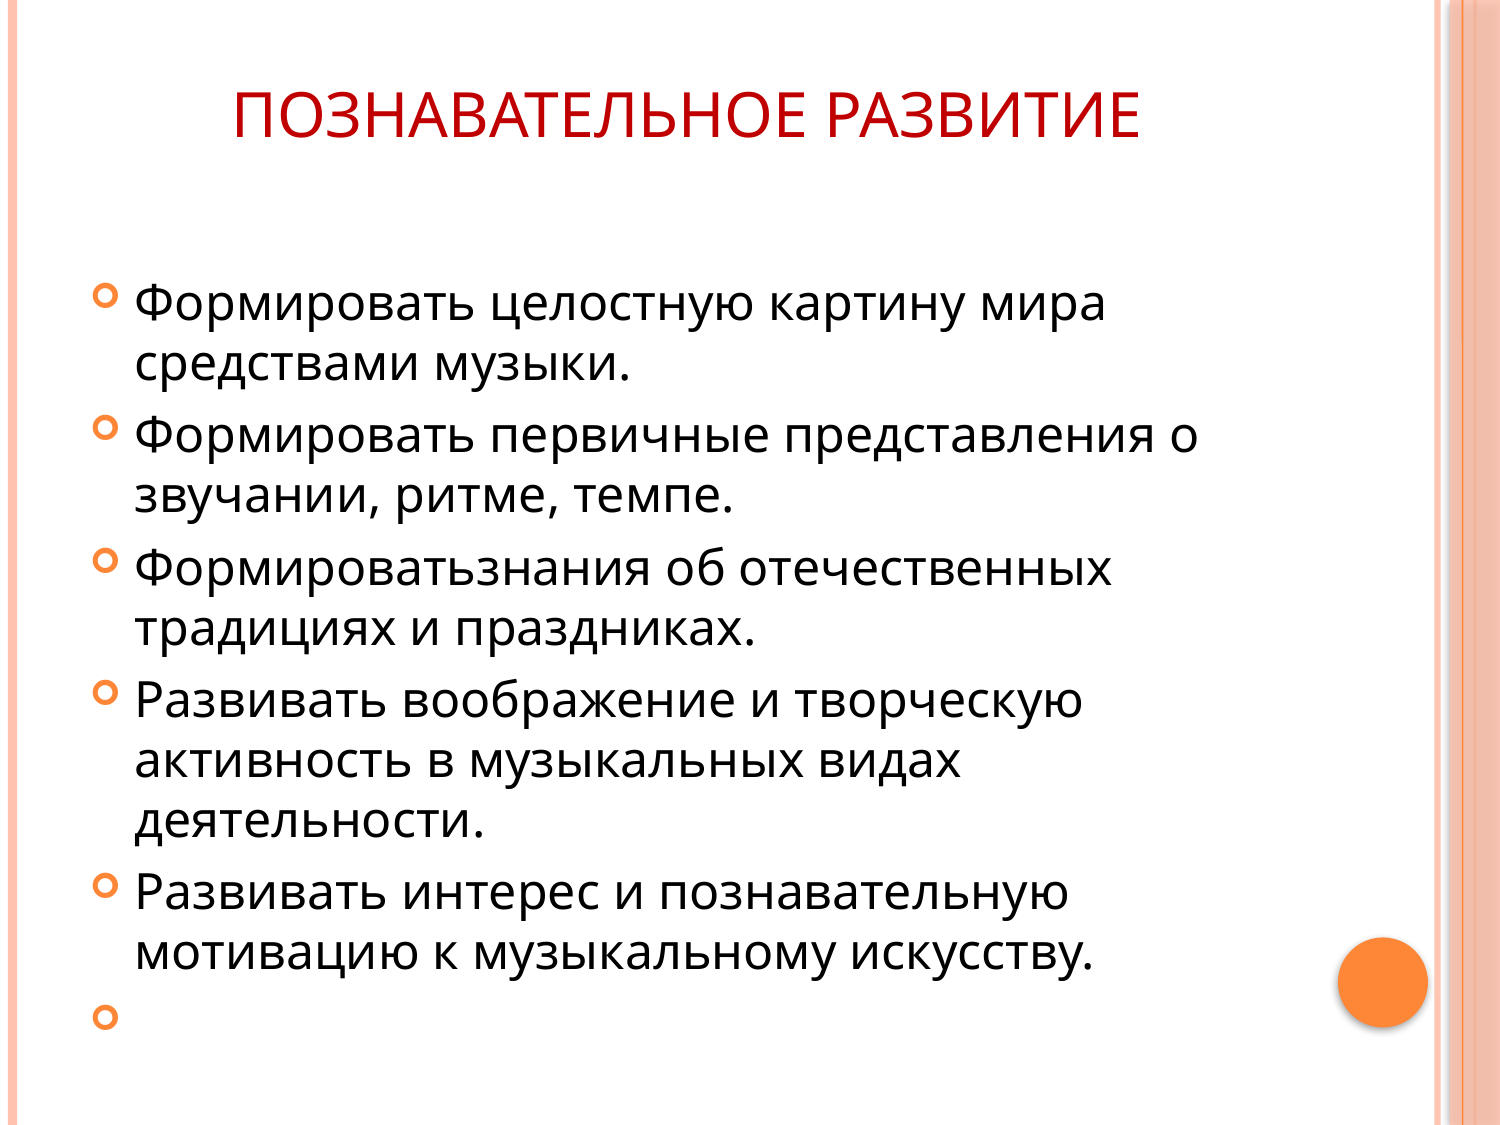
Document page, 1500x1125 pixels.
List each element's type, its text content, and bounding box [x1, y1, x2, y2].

list Формировать целостную картину мира средствами музыки. Формировать первичные представления о звучании, ритме, темпе. Формироватьзнания об отечественных традициях и праздниках. Развивать воображение и творческую активность в музыкальных видах деятельности. Развивать интерес и познавательную мотивацию к музыкальному искусству. [75, 262, 1300, 1062]
title Познавательное развитие [75, 45, 1300, 233]
